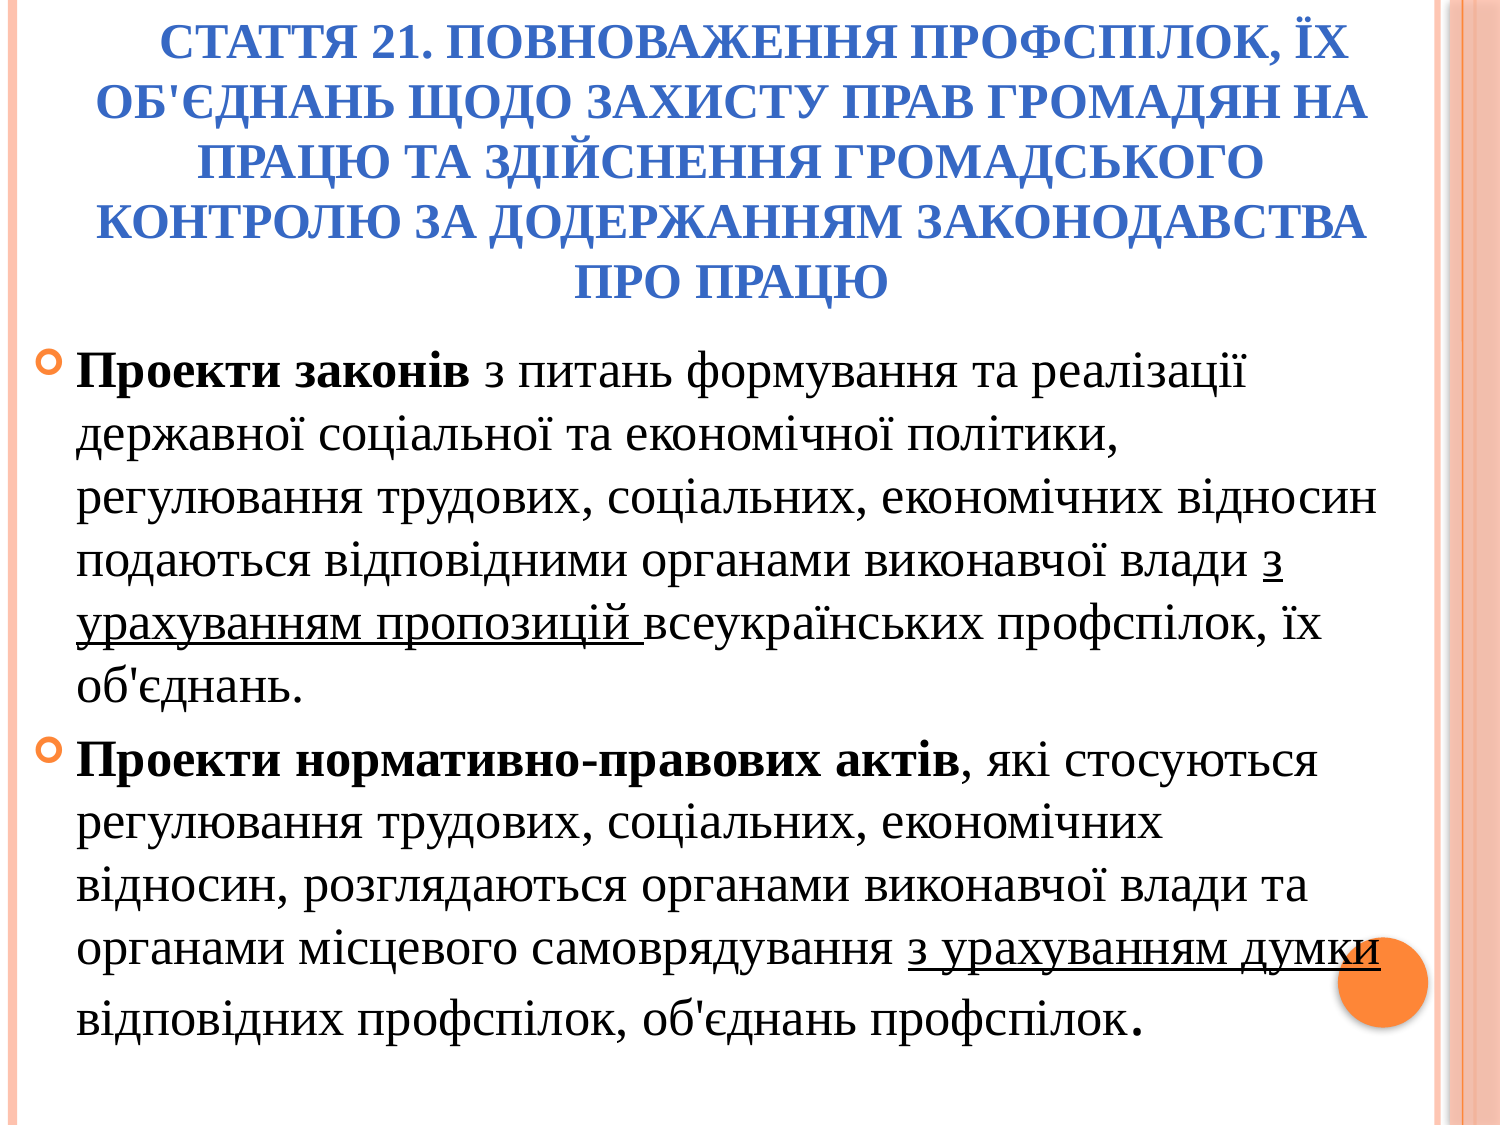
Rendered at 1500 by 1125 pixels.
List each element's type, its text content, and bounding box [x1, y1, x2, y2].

list Проекти законів з питань формування та реалізації державної соціальної та економічної політики, регулювання трудових, соціальних, економічних відносин подаються відповідними органами виконавчої влади з урахуванням пропозицій всеукраїнських профспілок, їх об'єднань. Проекти нормативно-правових актів, які стосуються регулювання трудових, соціальних, економічних відносин, розглядаються органами виконавчої влади та органами місцевого самоврядування з урахуванням думки відповідних профспілок, об'єднань профспілок. [17, 327, 1400, 1059]
title Стаття 21. Повноваження профспілок, їх об'єднань щодо захисту прав громадян на працю та здійснення громадського контролю за додержанням законодавства про працю [41, 66, 1424, 317]
